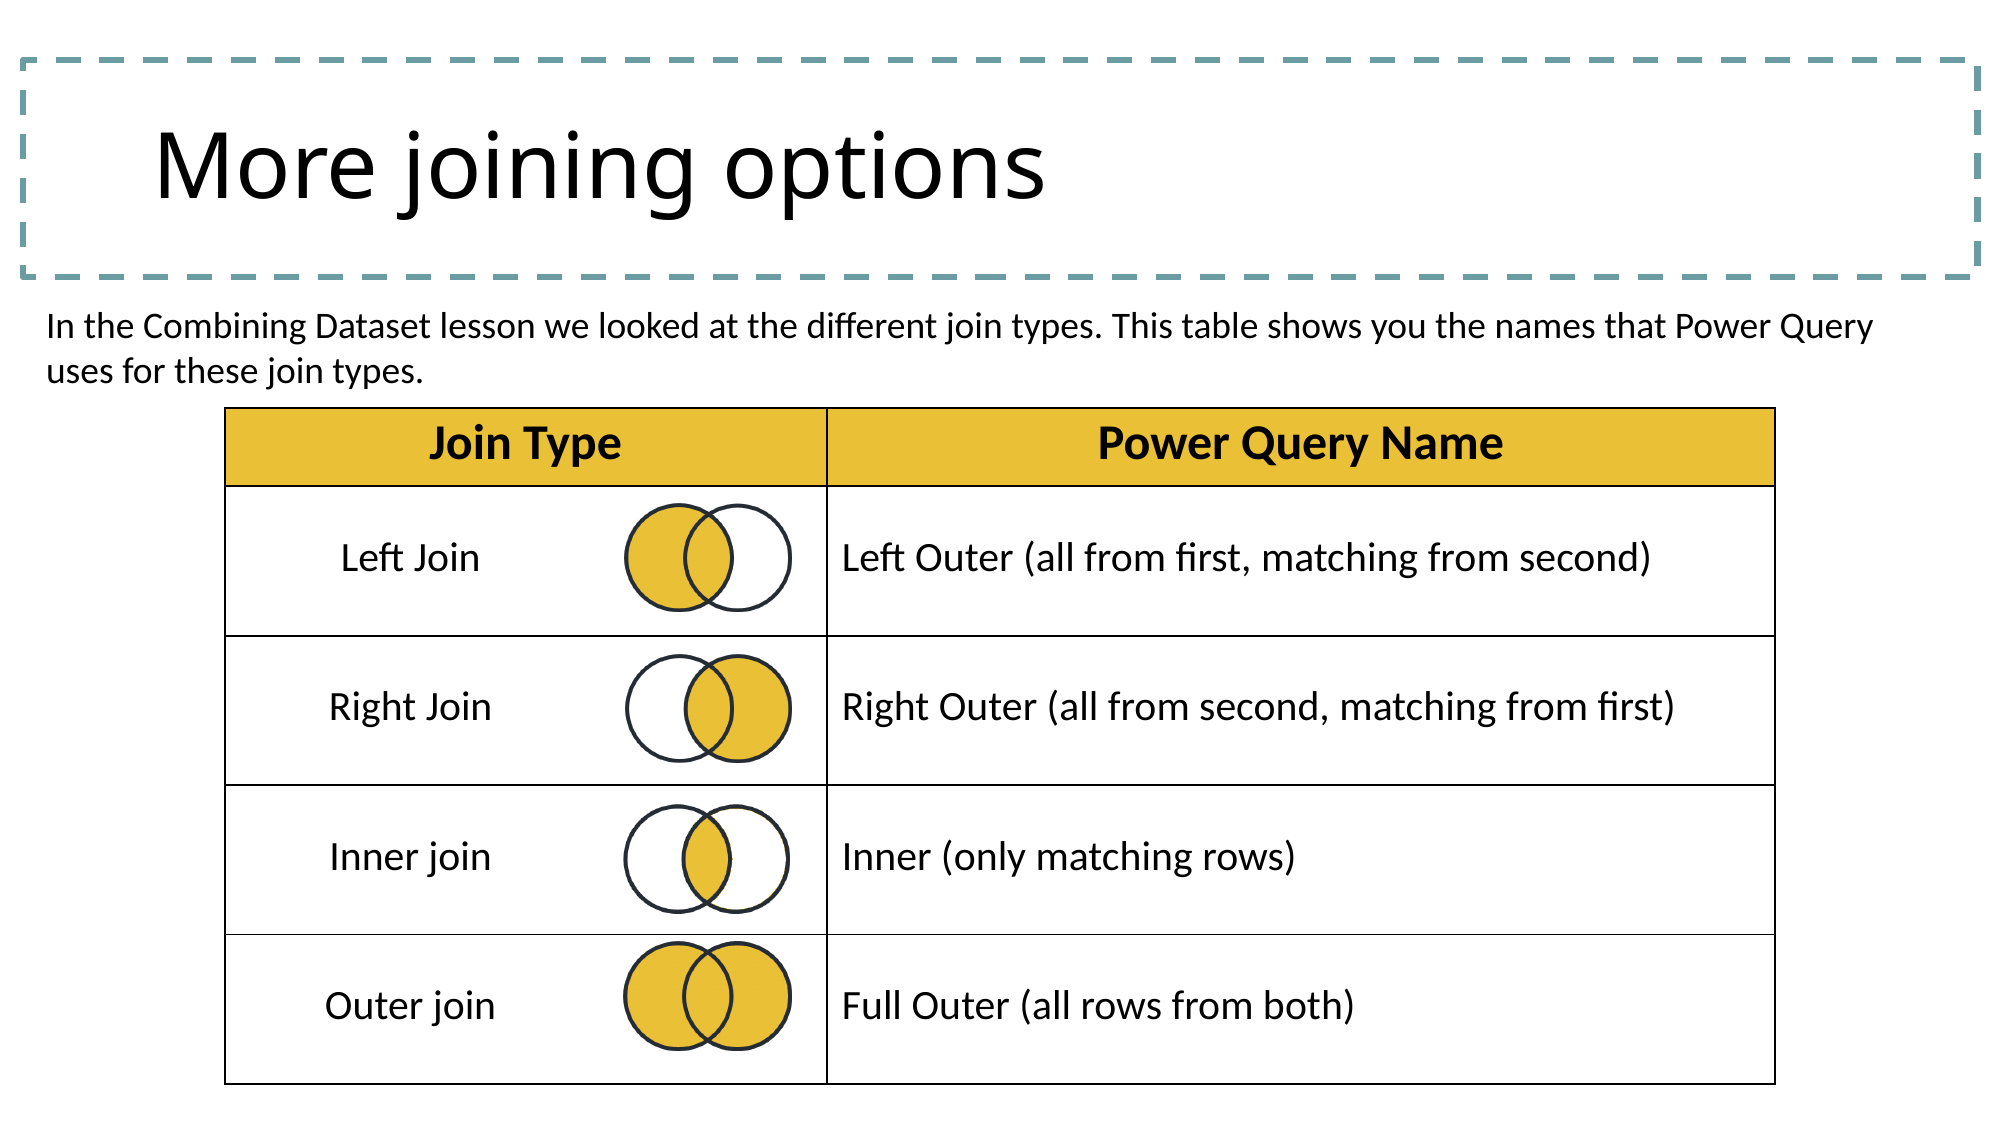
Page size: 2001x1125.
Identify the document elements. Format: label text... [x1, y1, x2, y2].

picture [624, 503, 792, 612]
table_cell Left Join [226, 487, 597, 635]
table_cell [597, 935, 826, 1083]
table_header Power Query Name [828, 409, 1774, 485]
table_cell Full Outer (all rows from both) [828, 935, 1774, 1083]
table_cell [597, 487, 826, 635]
table_header Join Type [226, 409, 826, 485]
table_cell Left Outer (all from first, matching from second) [828, 487, 1774, 635]
picture [623, 804, 792, 918]
title More joining options [137, 59, 1863, 278]
table_cell Right Outer (all from second, matching from first) [828, 637, 1774, 784]
table_cell [597, 786, 826, 934]
table_cell [597, 637, 826, 784]
table_cell Inner join [226, 786, 597, 934]
table_cell Right Join [226, 637, 597, 784]
table_cell Inner (only matching rows) [828, 786, 1774, 934]
text_box In the Combining Dataset lesson we looked at the different join types. This table shows you the names that Power Query uses for these join types. [31, 293, 1897, 399]
table_cell Outer join [226, 935, 597, 1083]
picture [623, 941, 792, 1051]
picture [625, 654, 792, 763]
